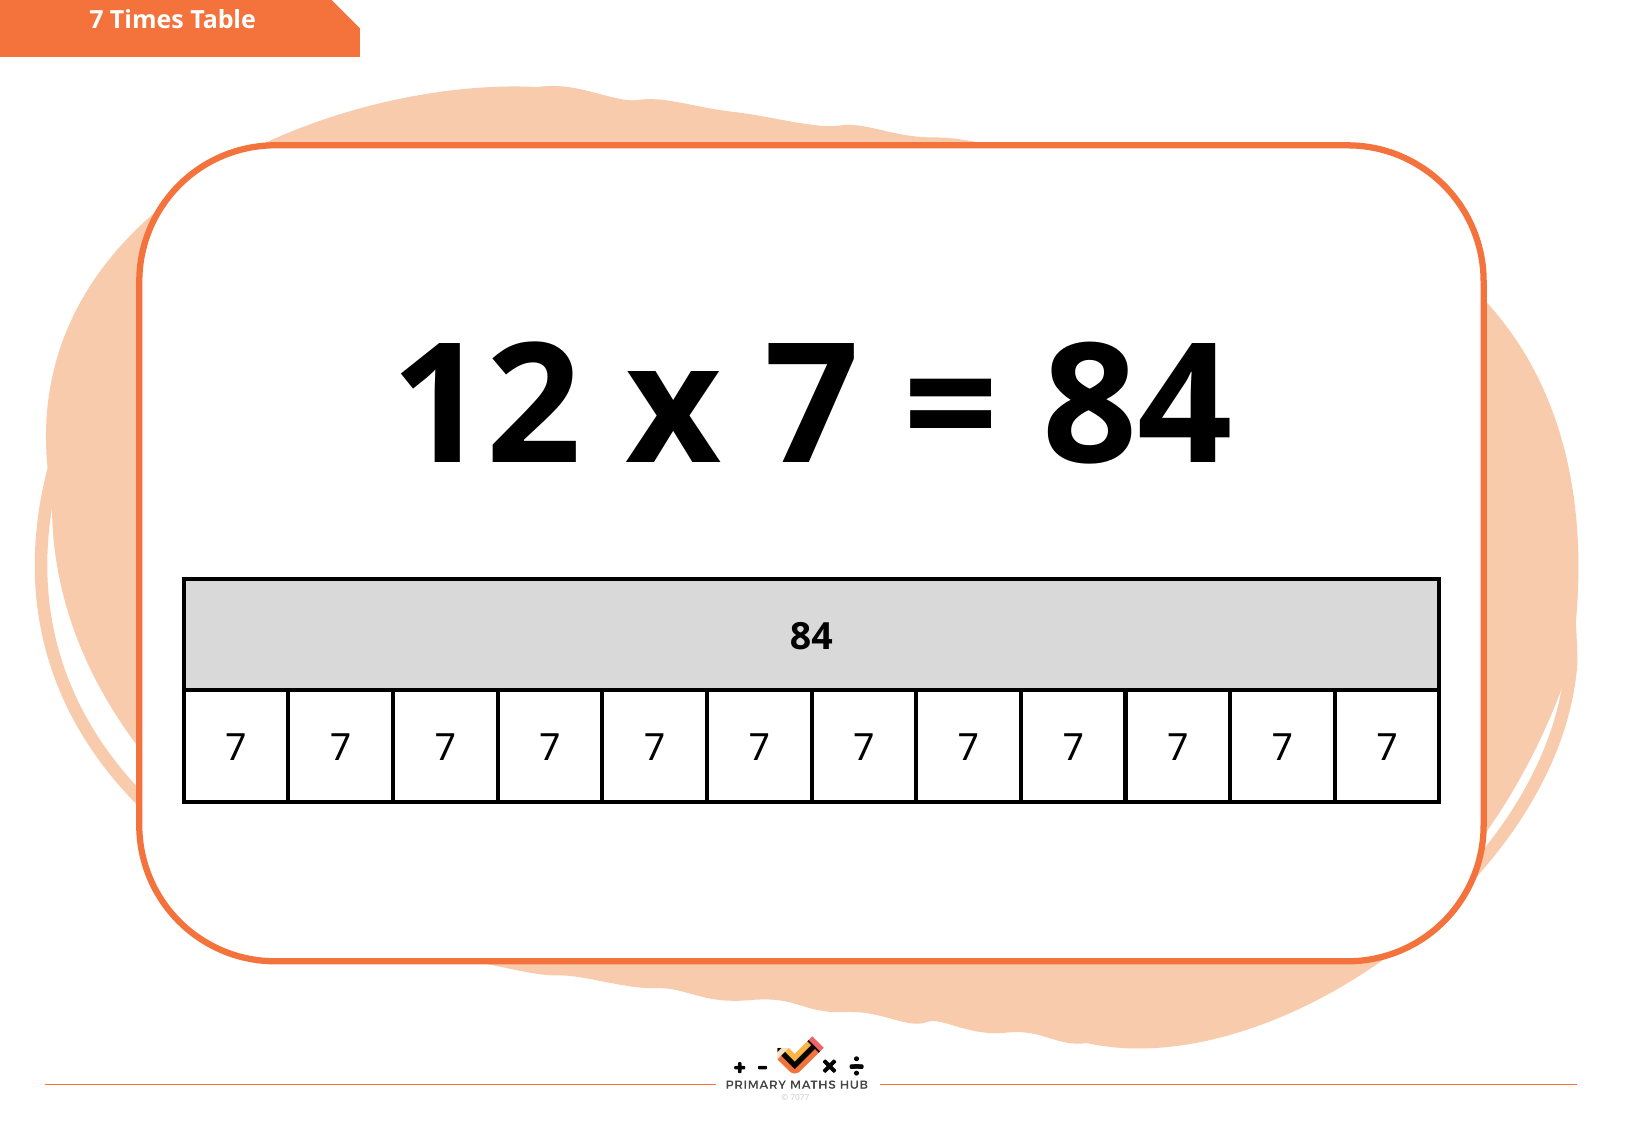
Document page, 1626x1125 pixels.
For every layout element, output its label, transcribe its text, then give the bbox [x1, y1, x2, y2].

table_cell 7 [1232, 692, 1333, 800]
text_box © 7077 [720, 1084, 870, 1110]
table_cell 7 [918, 692, 1019, 800]
table_cell 7 [1023, 692, 1123, 800]
text_box [1479, 300, 1579, 867]
table_cell 7 [500, 692, 600, 800]
table_cell 7 [1337, 692, 1437, 800]
text_box [138, 144, 1485, 963]
table_cell 7 [1128, 692, 1228, 800]
table_cell 7 [814, 692, 914, 800]
table_cell 7 [709, 692, 810, 800]
table_cell 7 [604, 692, 705, 800]
text_box 12 x 7 = 84 [140, 288, 1485, 503]
text_box [496, 960, 1374, 1044]
table_cell 7 [290, 692, 391, 800]
table_cell 7 [186, 692, 286, 800]
text_box [39, 214, 155, 799]
table_cell 7 [395, 692, 496, 800]
text_box [273, 91, 956, 144]
table_header 84 [186, 581, 1437, 688]
picture [722, 1034, 872, 1094]
text_box 7 Times Table [0, 0, 361, 58]
